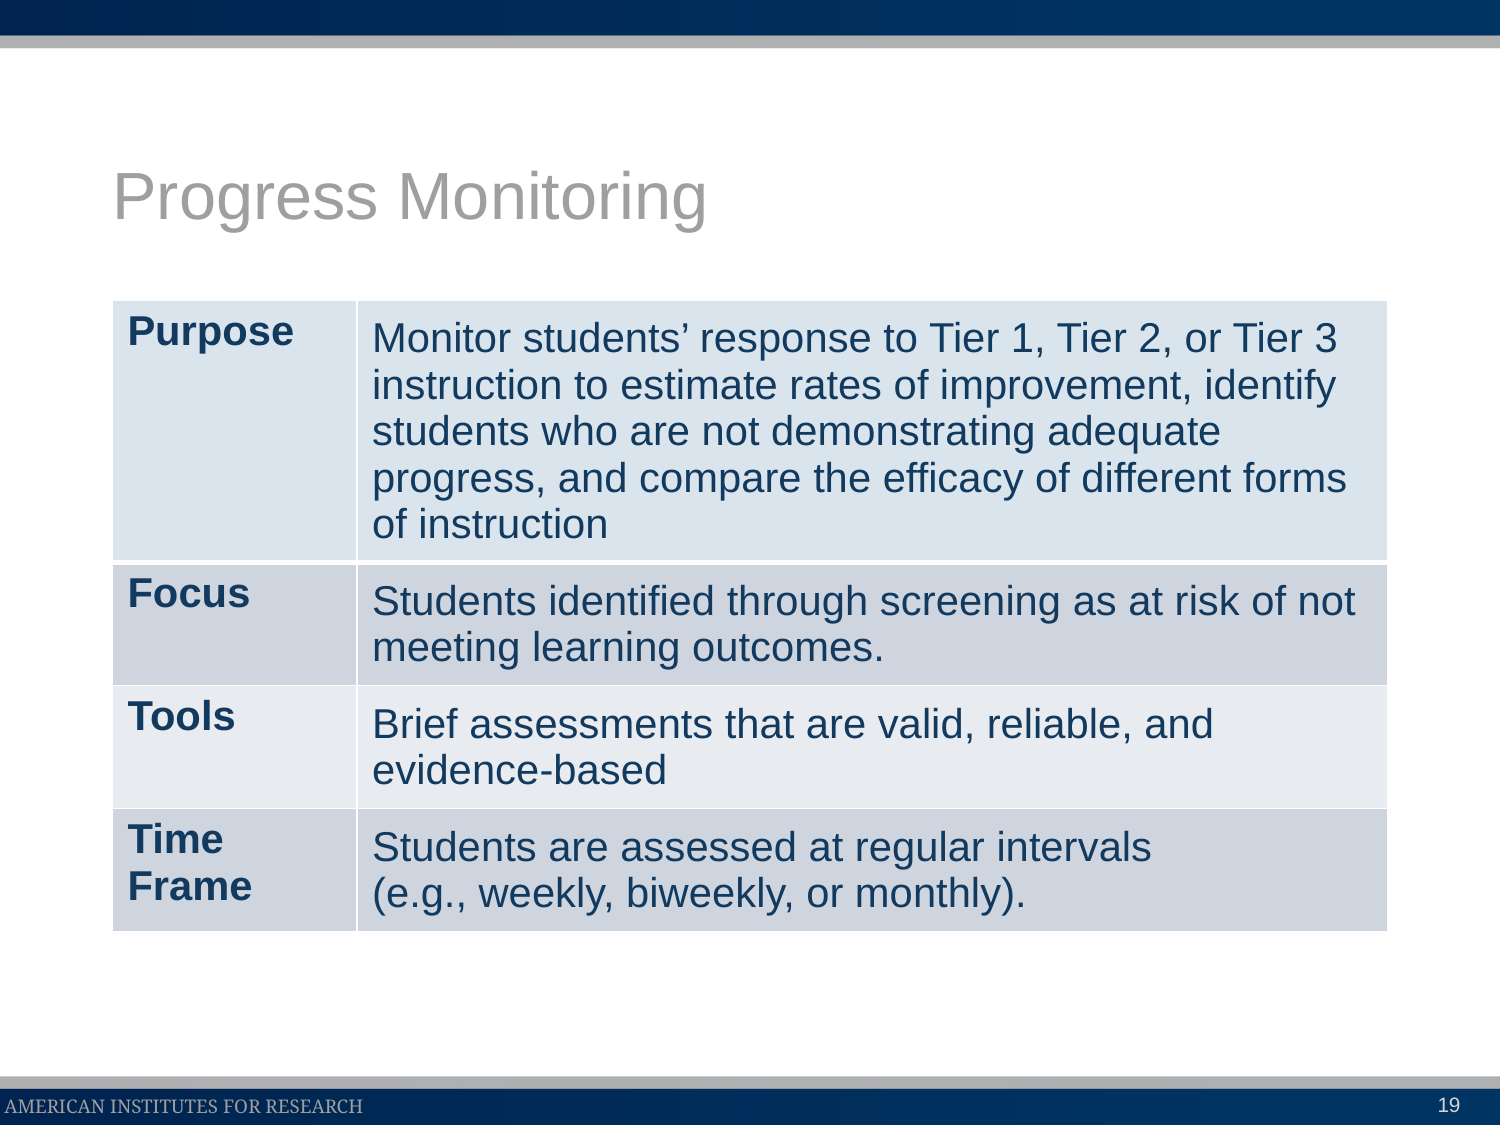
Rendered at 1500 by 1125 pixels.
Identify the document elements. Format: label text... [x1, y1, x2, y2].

table_cell Brief assessments that are valid, reliable, and evidence-based [358, 686, 1387, 808]
table_cell Students identified through screening as at risk of not meeting learning outcomes. [358, 565, 1387, 685]
slide_number 19 [1437, 1091, 1461, 1117]
title Progress Monitoring [112, 63, 1463, 234]
table_cell Students are assessed at regular intervals (e.g., weekly, biweekly, or monthly). [358, 809, 1387, 931]
table_cell Tools [113, 686, 356, 808]
table_cell Focus [113, 565, 356, 685]
table_header Monitor students’ response to Tier 1, Tier 2, or Tier 3 instruction to estimate rates of improvement, identify students who are not demonstrating adequate progress, and compare the efficacy of different forms of instruction [358, 301, 1387, 560]
table_cell Time Frame [113, 809, 356, 931]
picture [0, 0, 1500, 1125]
table_header Purpose [113, 301, 356, 560]
